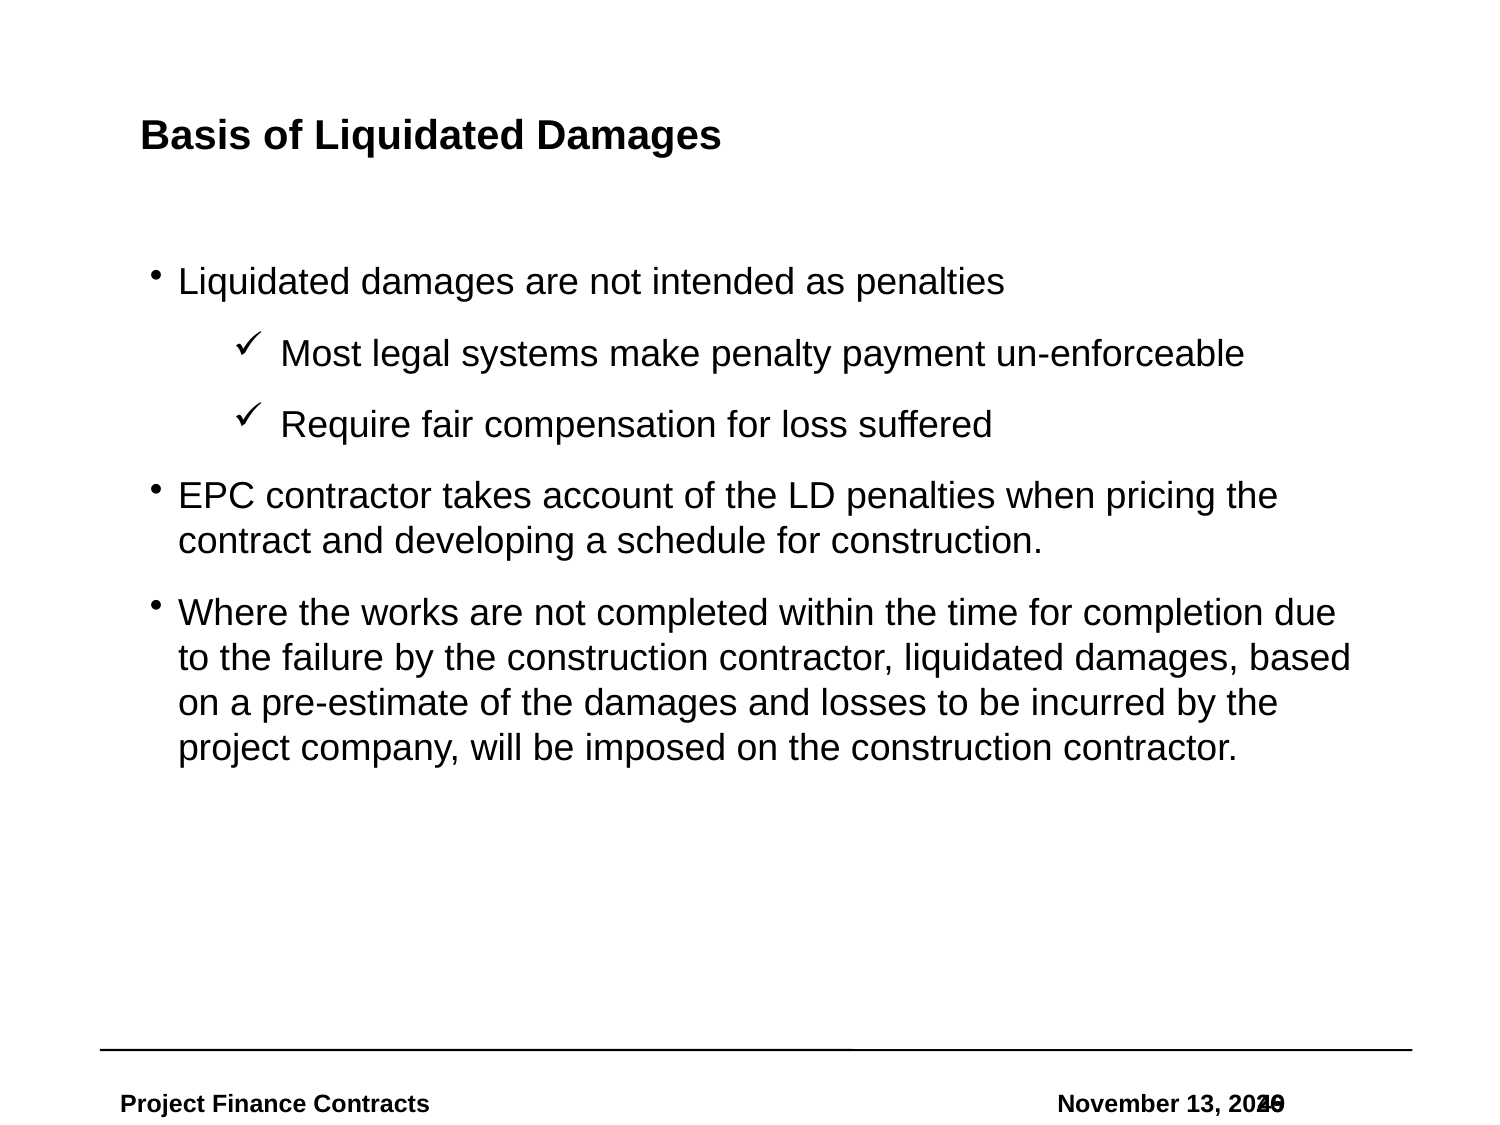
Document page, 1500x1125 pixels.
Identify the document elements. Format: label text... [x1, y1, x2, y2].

title Basis of Liquidated Damages [124, 99, 1288, 226]
list Liquidated damages are not intended as penalties Most legal systems make penalty payment un-enforceable Require fair compensation for loss suffered EPC contractor takes account of the LD penalties when pricing the contract and developing a schedule for construction. Where the works are not completed within the time for completion due to the failure by the construction contractor, liquidated damages, based on a pre-estimate of the damages and losses to be incurred by the project company, will be imposed on the construction contractor. [124, 249, 1376, 1001]
